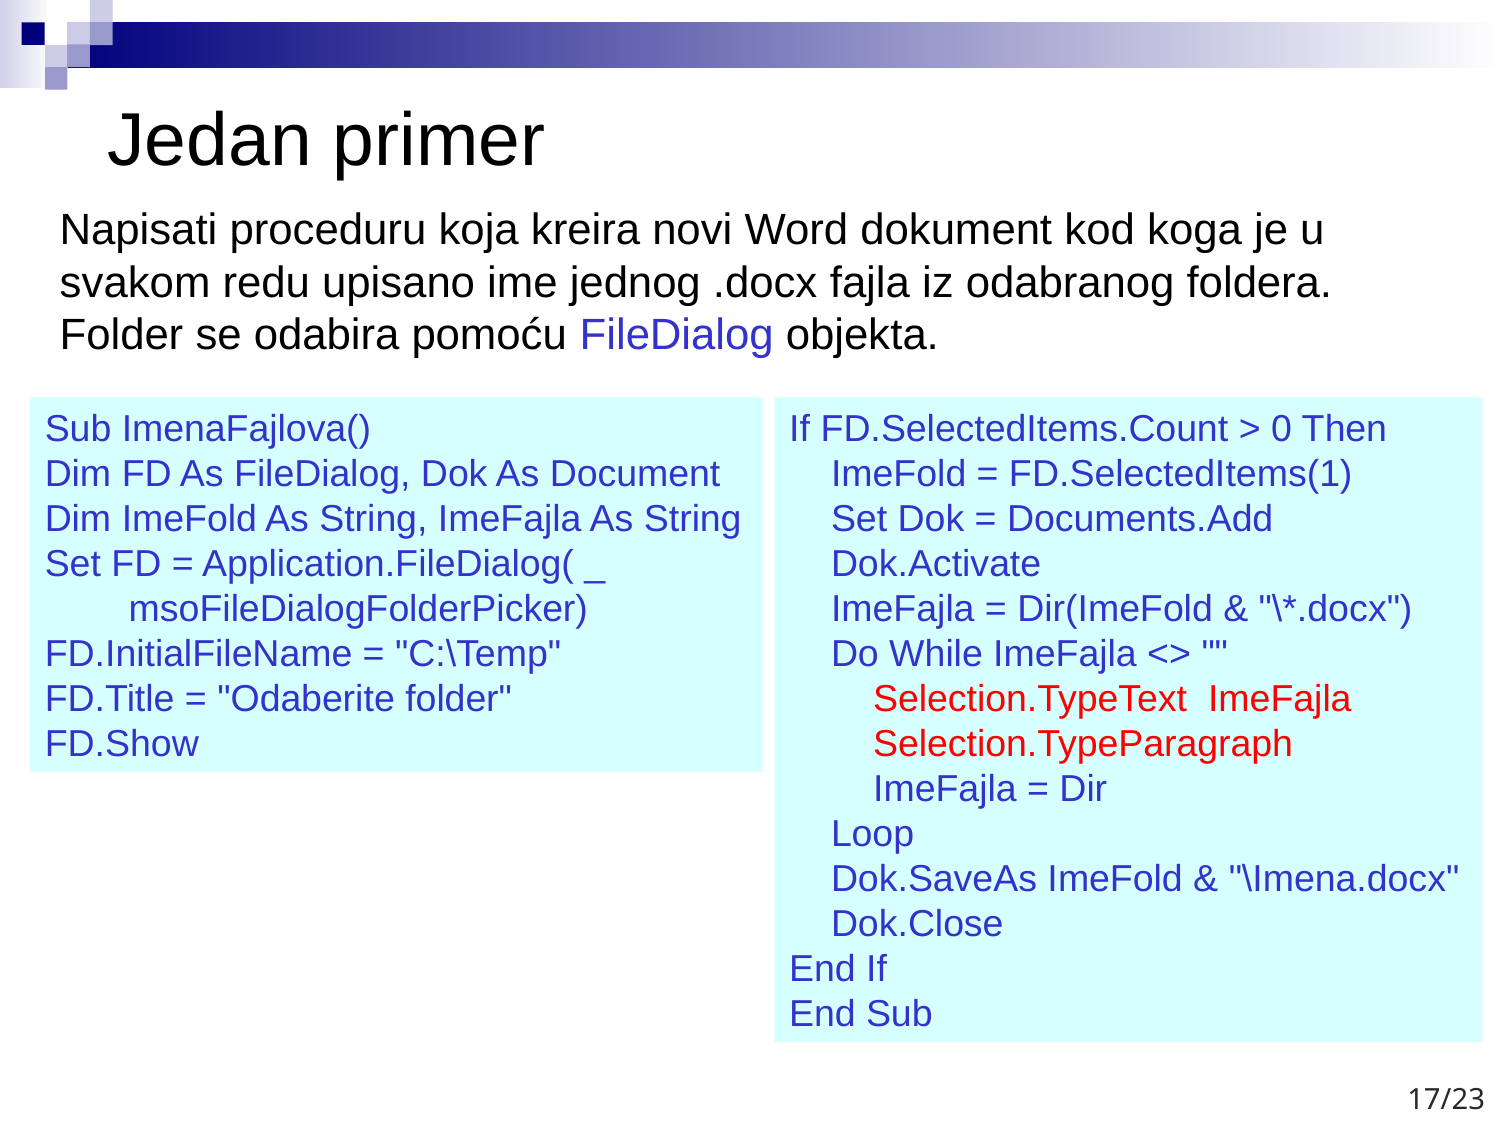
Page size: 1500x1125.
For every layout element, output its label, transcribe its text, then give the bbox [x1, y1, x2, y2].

title Jedan primer [92, 74, 573, 193]
text_box 17/23 [1374, 1072, 1500, 1123]
text_box Sub ImenaFajlova() Dim FD As FileDialog, Dok As Document Dim ImeFold As String, ImeFajla As String Set FD = Application.FileDialog( _ msoFileDialogFolderPicker) FD.InitialFileName = "C:\Temp" FD.Title = "Odaberite folder" FD.Show [30, 397, 763, 772]
text_box Napisati proceduru koja kreira novi Word dokument kod koga je u svakom redu upisano ime jednog .docx fajla iz odabranog foldera. Folder se odabira pomoću FileDialog objekta. [44, 193, 1475, 366]
text_box If FD.SelectedItems.Count > 0 Then ImeFold = FD.SelectedItems(1) Set Dok = Documents.Add Dok.Activate ImeFajla = Dir(ImeFold & "\*.docx") Do While ImeFajla <> "" Selection.TypeText ImeFajla Selection.TypeParagraph ImeFajla = Dir Loop Dok.SaveAs ImeFold & "\Imena.docx" Dok.Close End If End Sub [774, 397, 1483, 1042]
